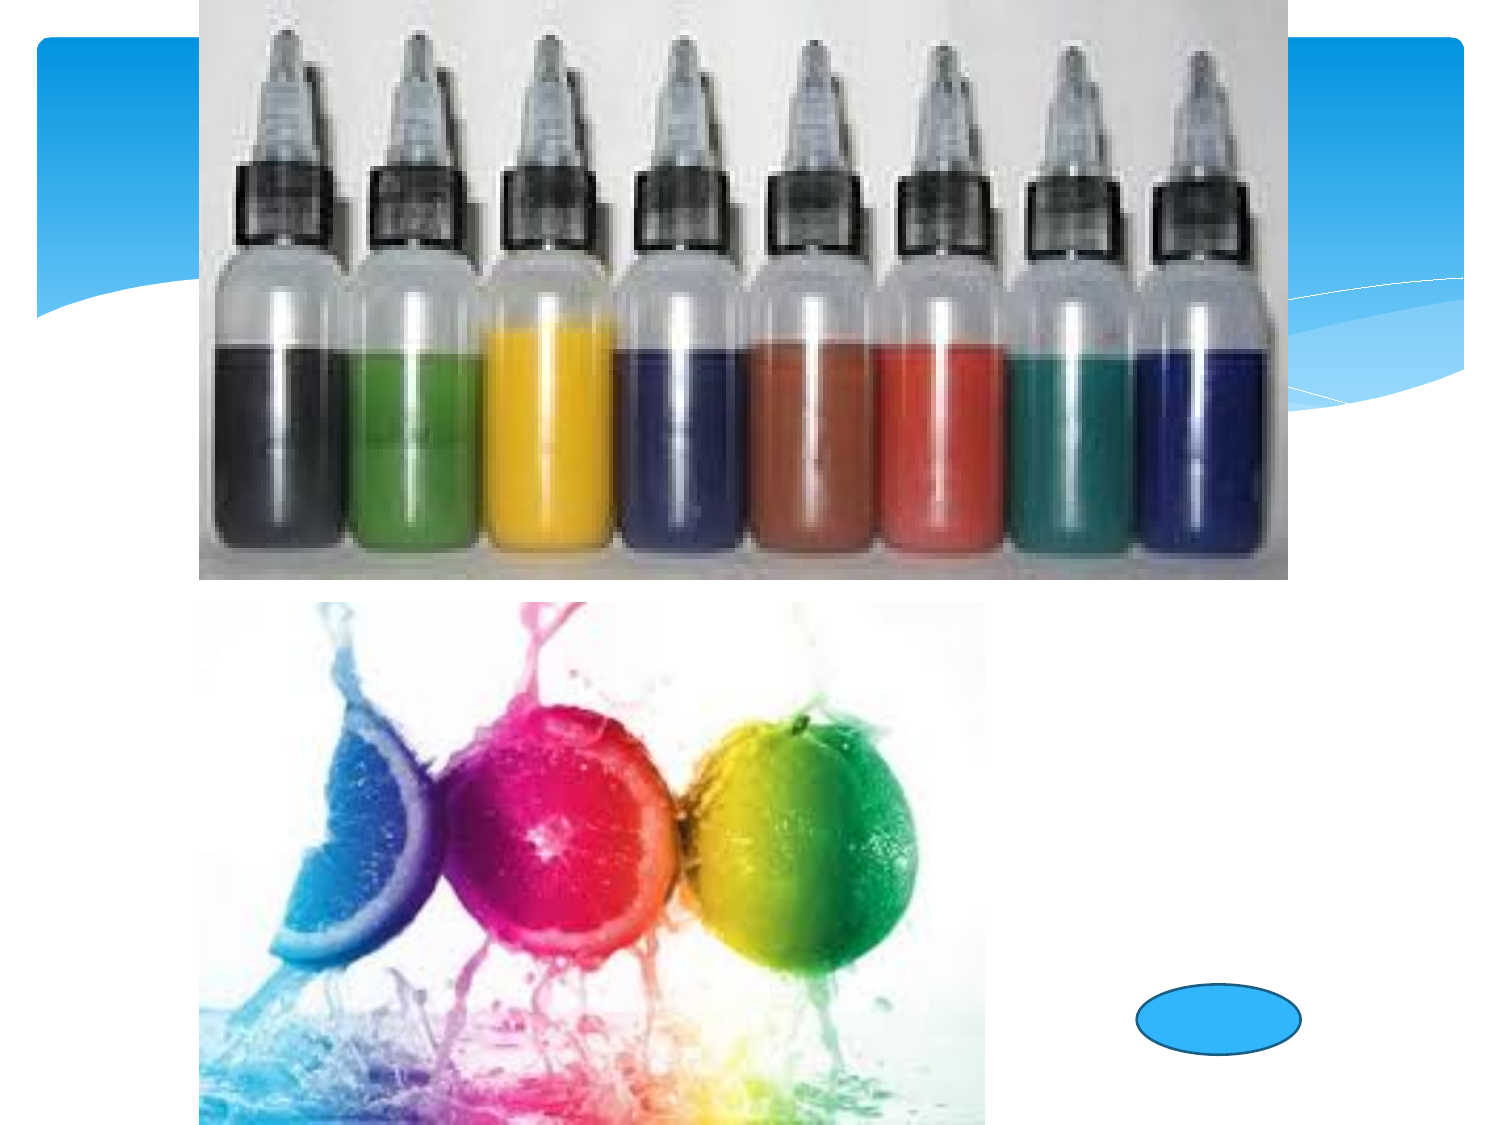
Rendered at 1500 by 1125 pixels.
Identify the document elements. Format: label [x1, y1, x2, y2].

picture [198, 602, 985, 1125]
text_box [1135, 983, 1302, 1057]
list [198, 0, 1289, 580]
